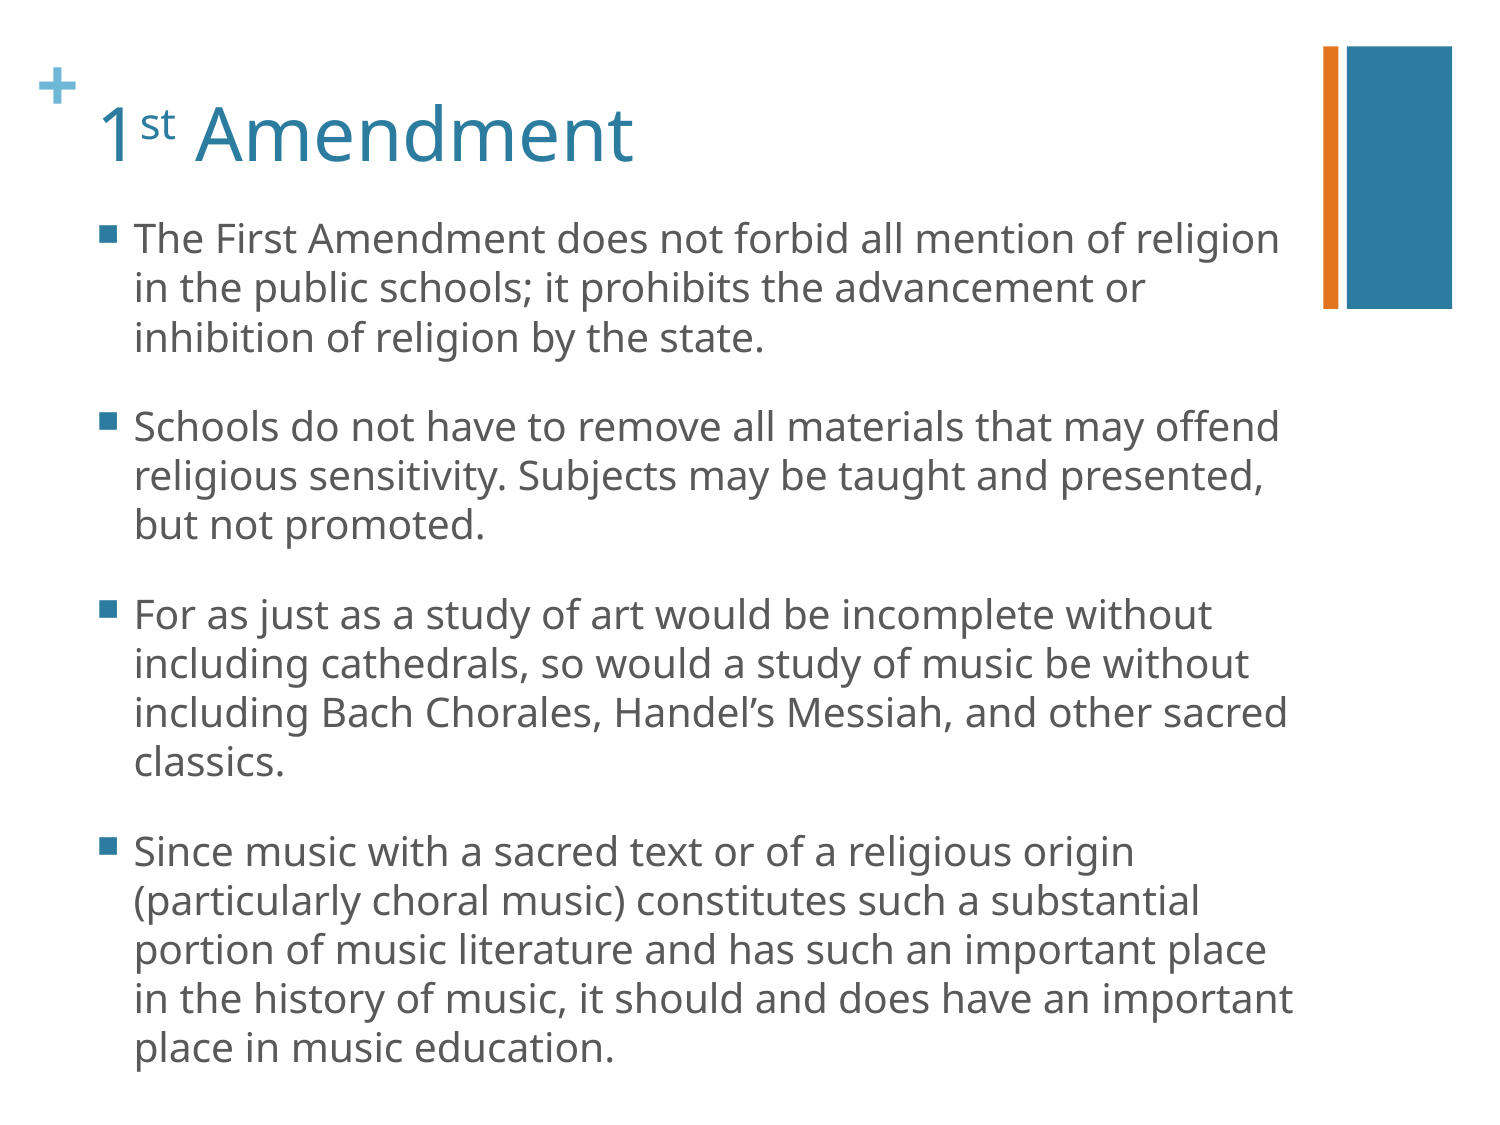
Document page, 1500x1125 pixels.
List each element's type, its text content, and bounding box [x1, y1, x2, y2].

title 1st Amendment [81, 79, 1322, 205]
list The First Amendment does not forbid all mention of religion in the public schools; it prohibits the advancement or inhibition of religion by the state. Schools do not have to remove all materials that may offend religious sensitivity. Subjects may be taught and presented, but not promoted. For as just as a study of art would be incomplete without including cathedrals, so would a study of music be without including Bach Chorales, Handel’s Messiah, and other sacred classics. Since music with a sacred text or of a religious origin (particularly choral music) constitutes such a substantial portion of music literature and has such an important place in the history of music, it should and does have an important place in music education. [81, 205, 1322, 1086]
